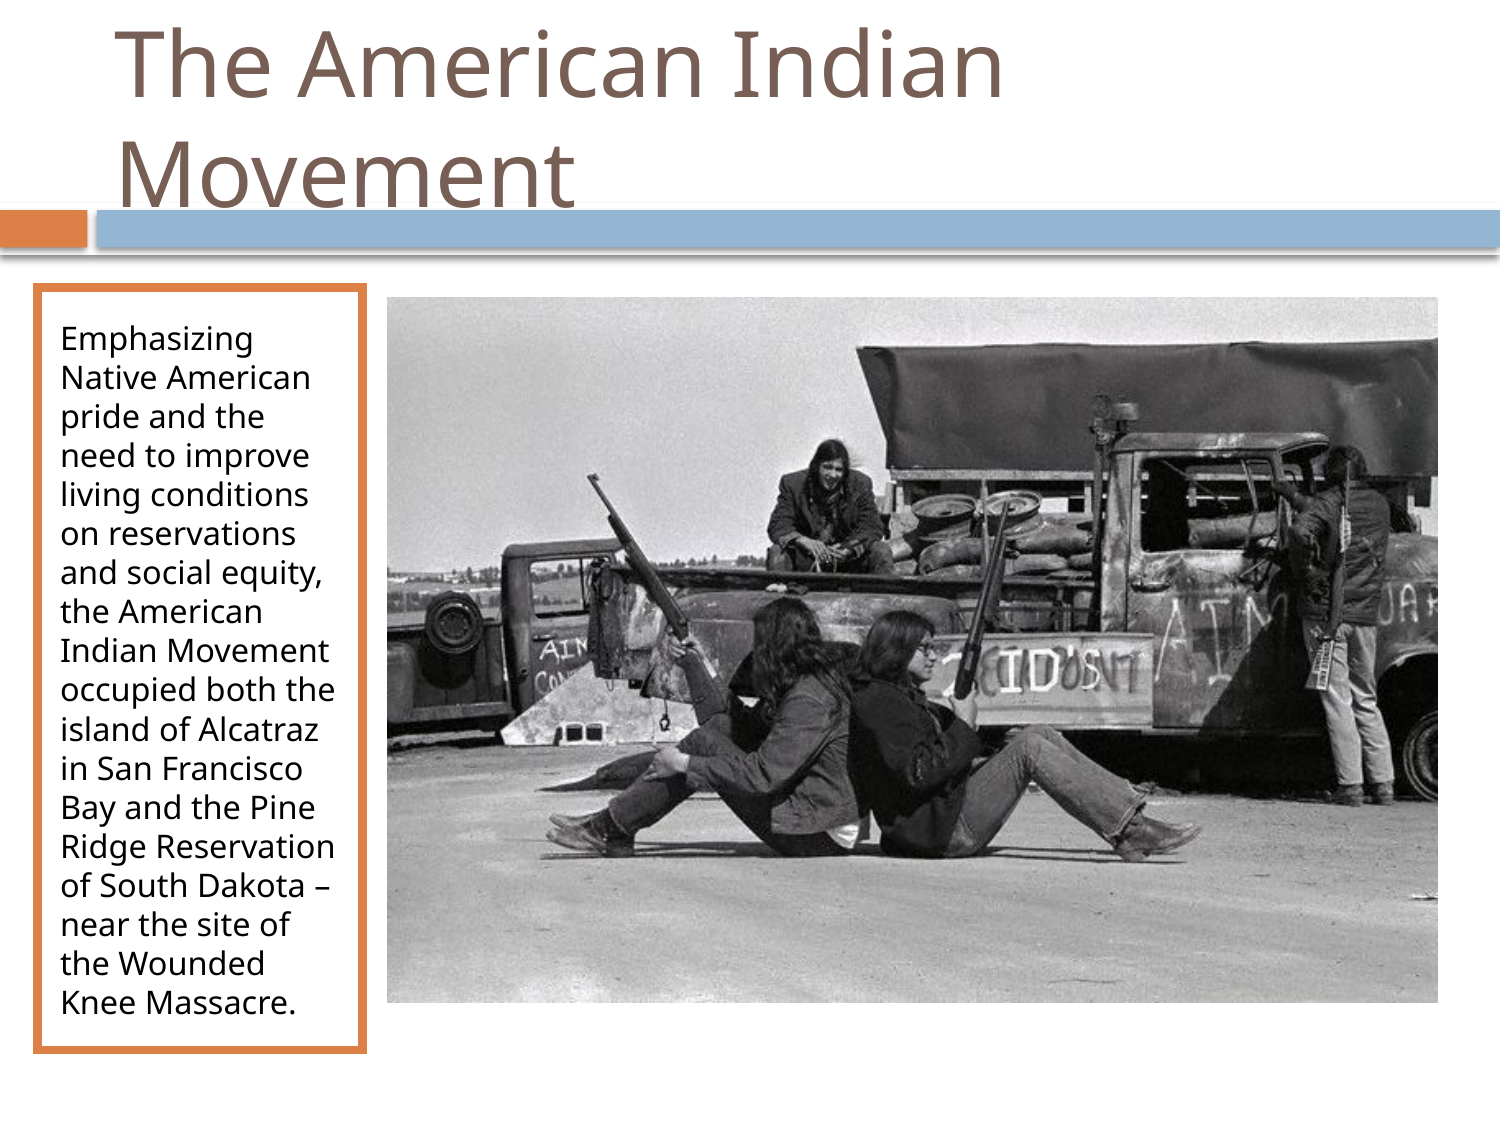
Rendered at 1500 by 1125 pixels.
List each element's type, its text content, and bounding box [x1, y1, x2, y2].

list Emphasizing Native American pride and the need to improve living conditions on reservations and social equity, the American Indian Movement occupied both the island of Alcatraz in San Francisco Bay and the Pine Ridge Reservation of South Dakota – near the site of the Wounded Knee Massacre. [33, 283, 367, 1054]
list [387, 296, 1438, 1003]
title The American Indian Movement [99, 44, 1425, 188]
